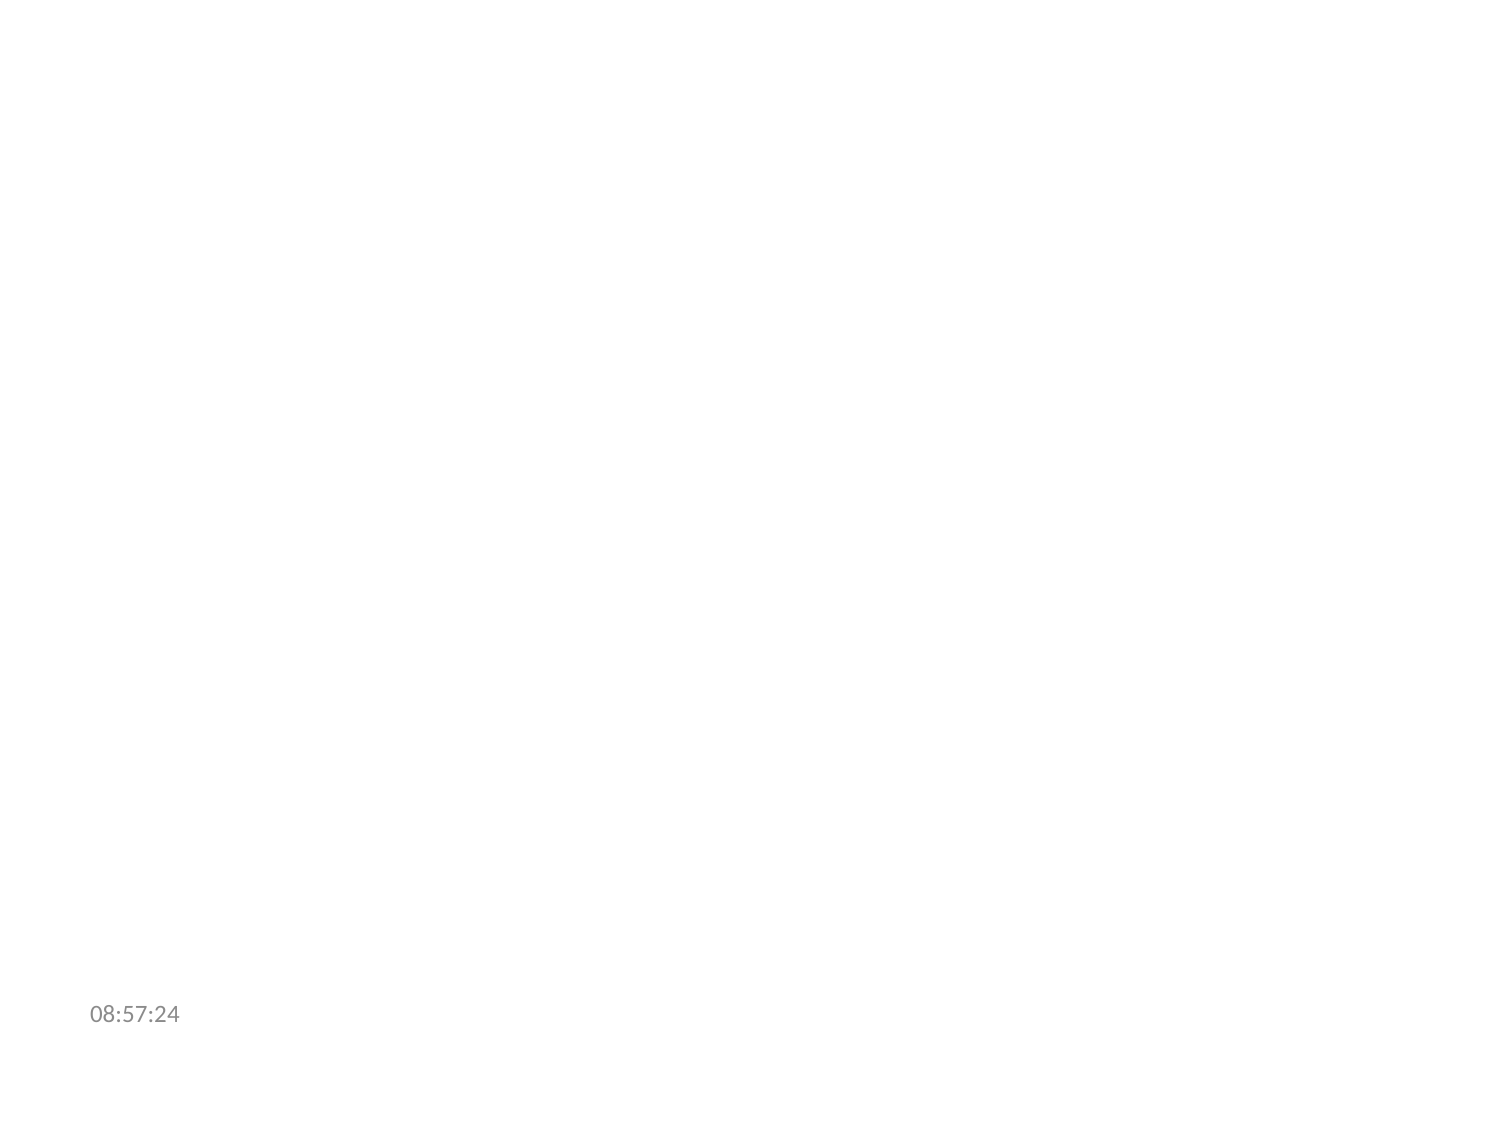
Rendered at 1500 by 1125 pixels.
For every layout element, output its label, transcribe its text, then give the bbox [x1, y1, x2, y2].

text_box 15:35:09 [75, 982, 425, 1043]
